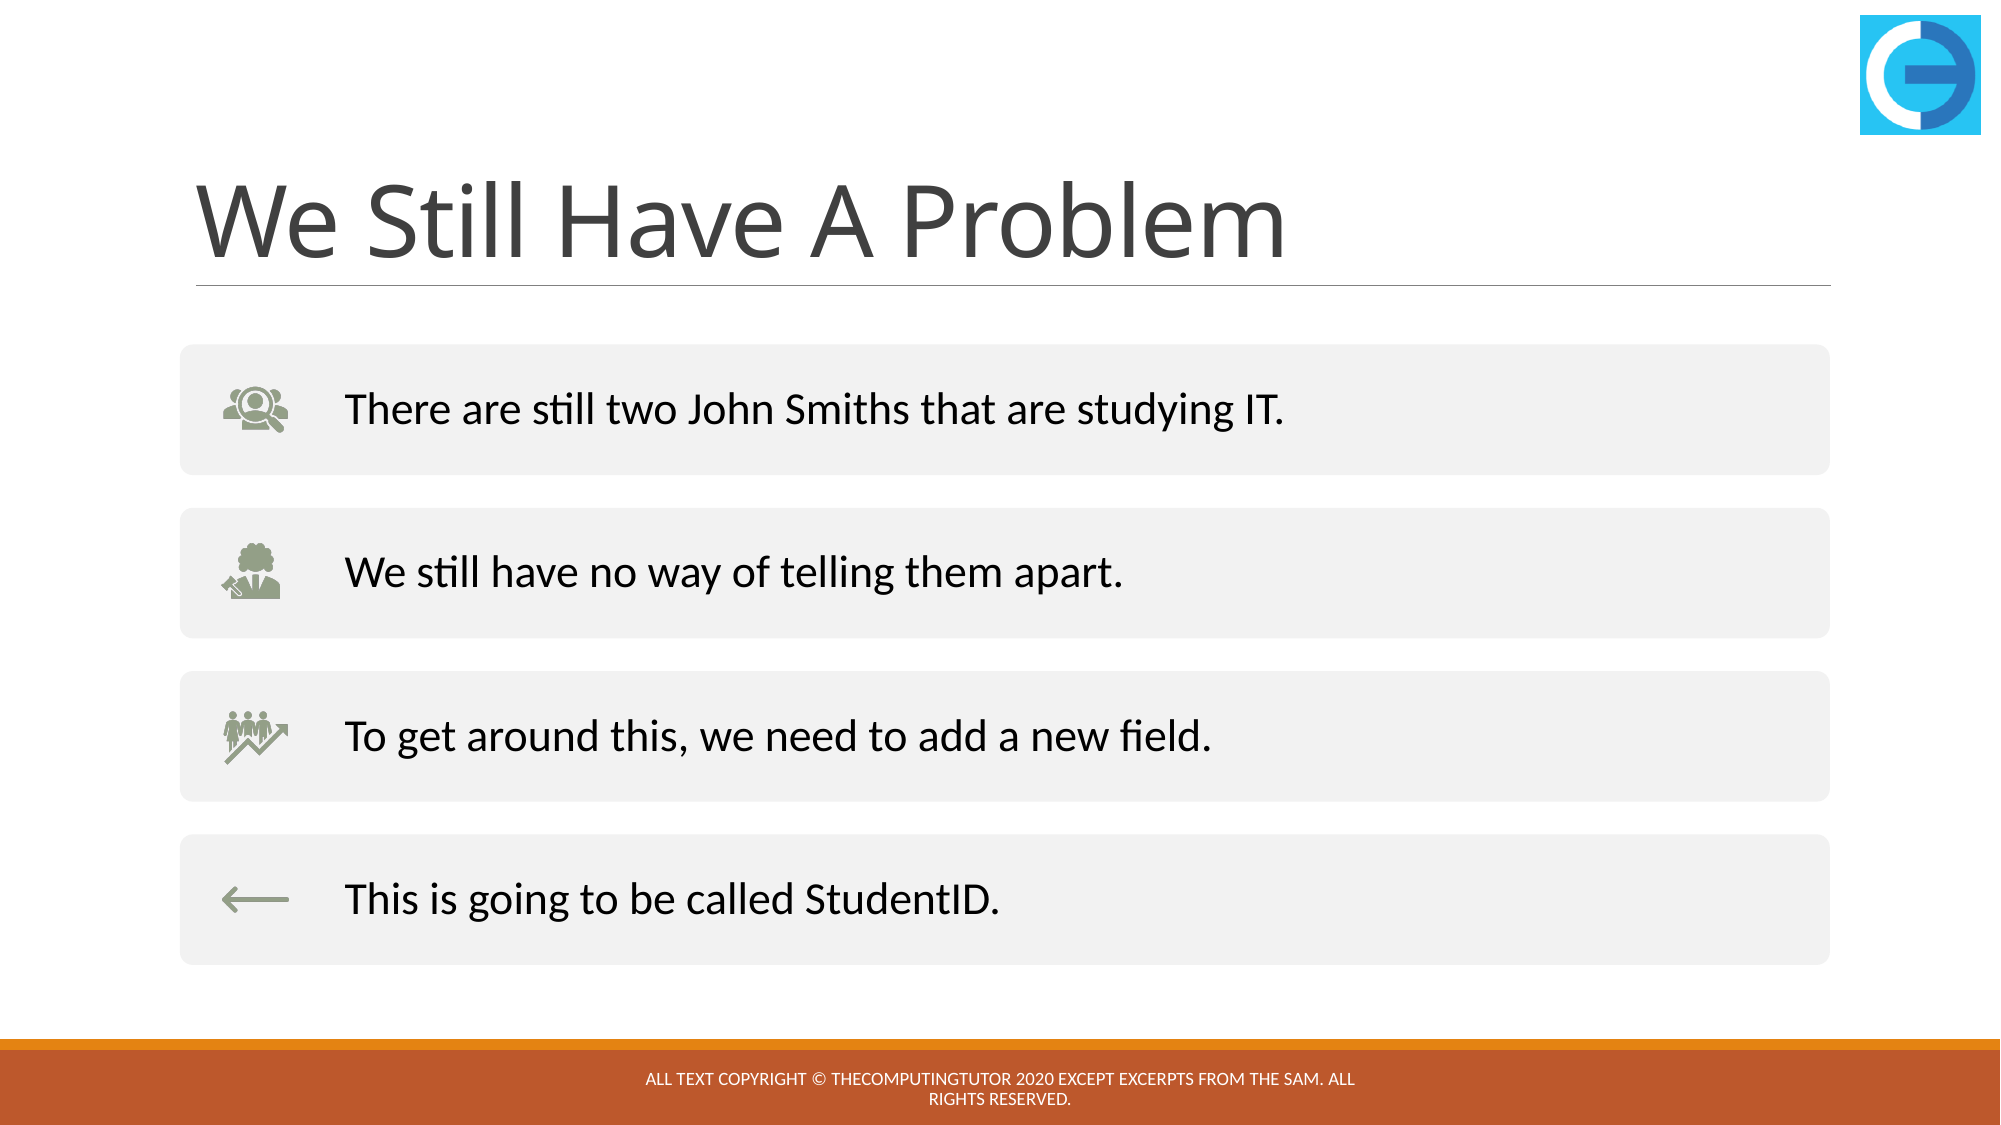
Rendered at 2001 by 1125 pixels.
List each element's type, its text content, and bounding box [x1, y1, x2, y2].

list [179, 343, 1831, 966]
footer All text copyright © TheComputingTutor 2020 except excerpts from the SAM. All rights Reserved. [604, 1059, 1396, 1120]
title We Still Have A Problem [180, 47, 1830, 285]
picture [1860, 15, 1981, 135]
